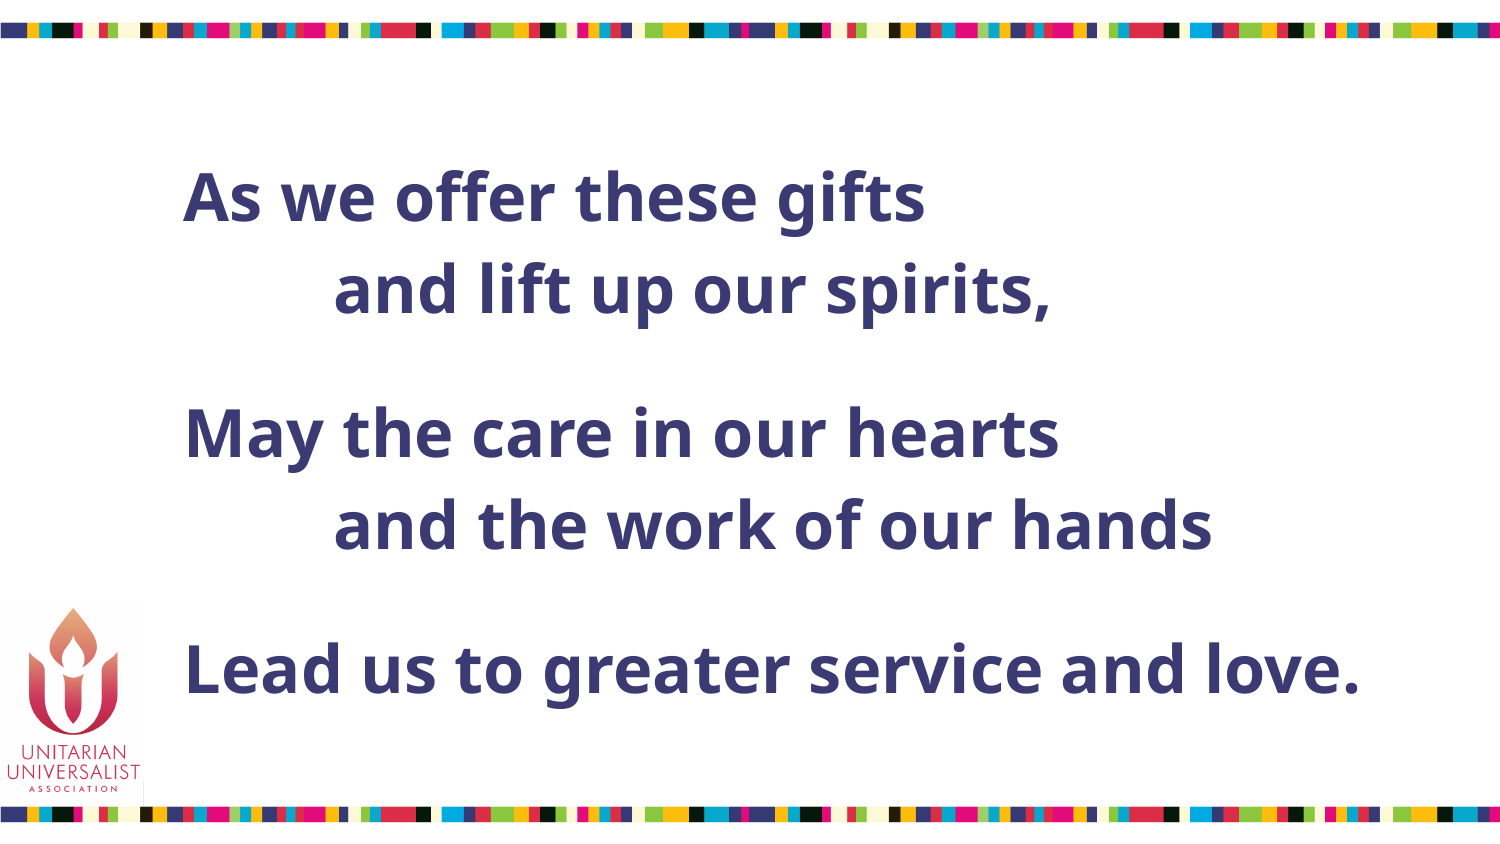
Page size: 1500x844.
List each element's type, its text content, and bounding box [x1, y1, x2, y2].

picture [0, 22, 1500, 40]
picture [0, 600, 1500, 824]
text_box As we offer these gifts and lift up our spirits, May the care in our hearts and the work of our hands Lead us to greater service and love. [168, 127, 1421, 722]
